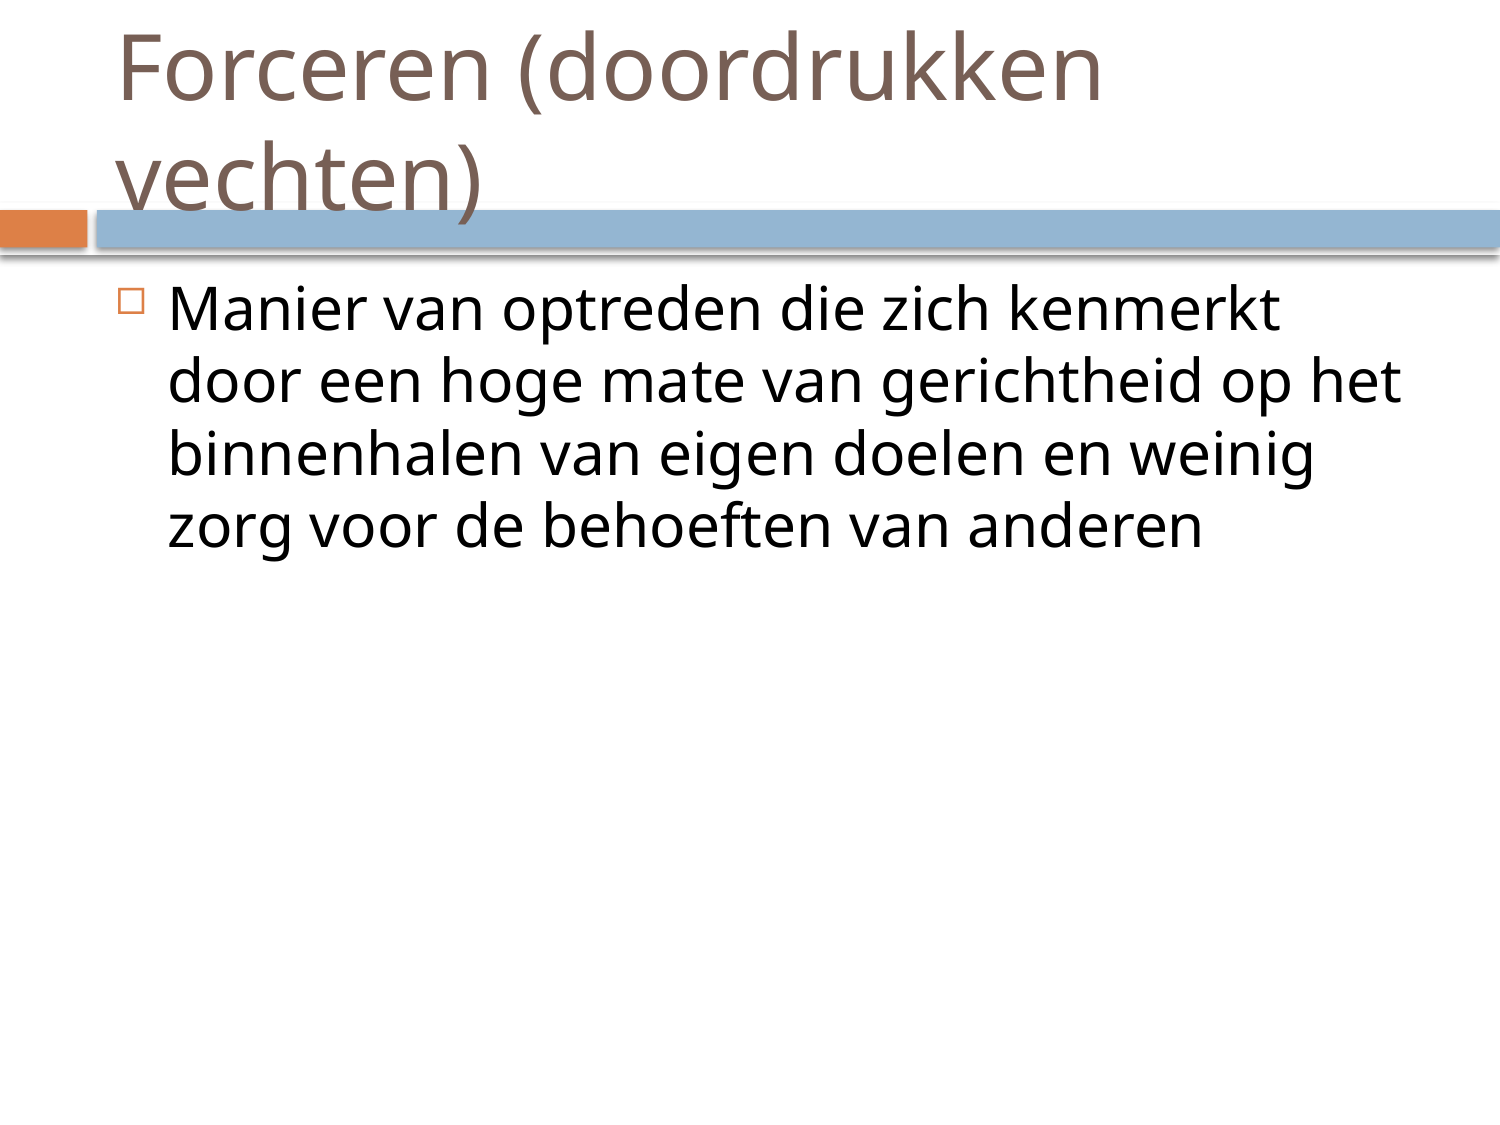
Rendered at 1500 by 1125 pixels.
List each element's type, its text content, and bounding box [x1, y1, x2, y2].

list Manier van optreden die zich kenmerkt door een hoge mate van gerichtheid op het binnenhalen van eigen doelen en weinig zorg voor de behoeften van anderen [100, 262, 1438, 1000]
title Forceren (doordrukken vechten) [100, 37, 1438, 200]
